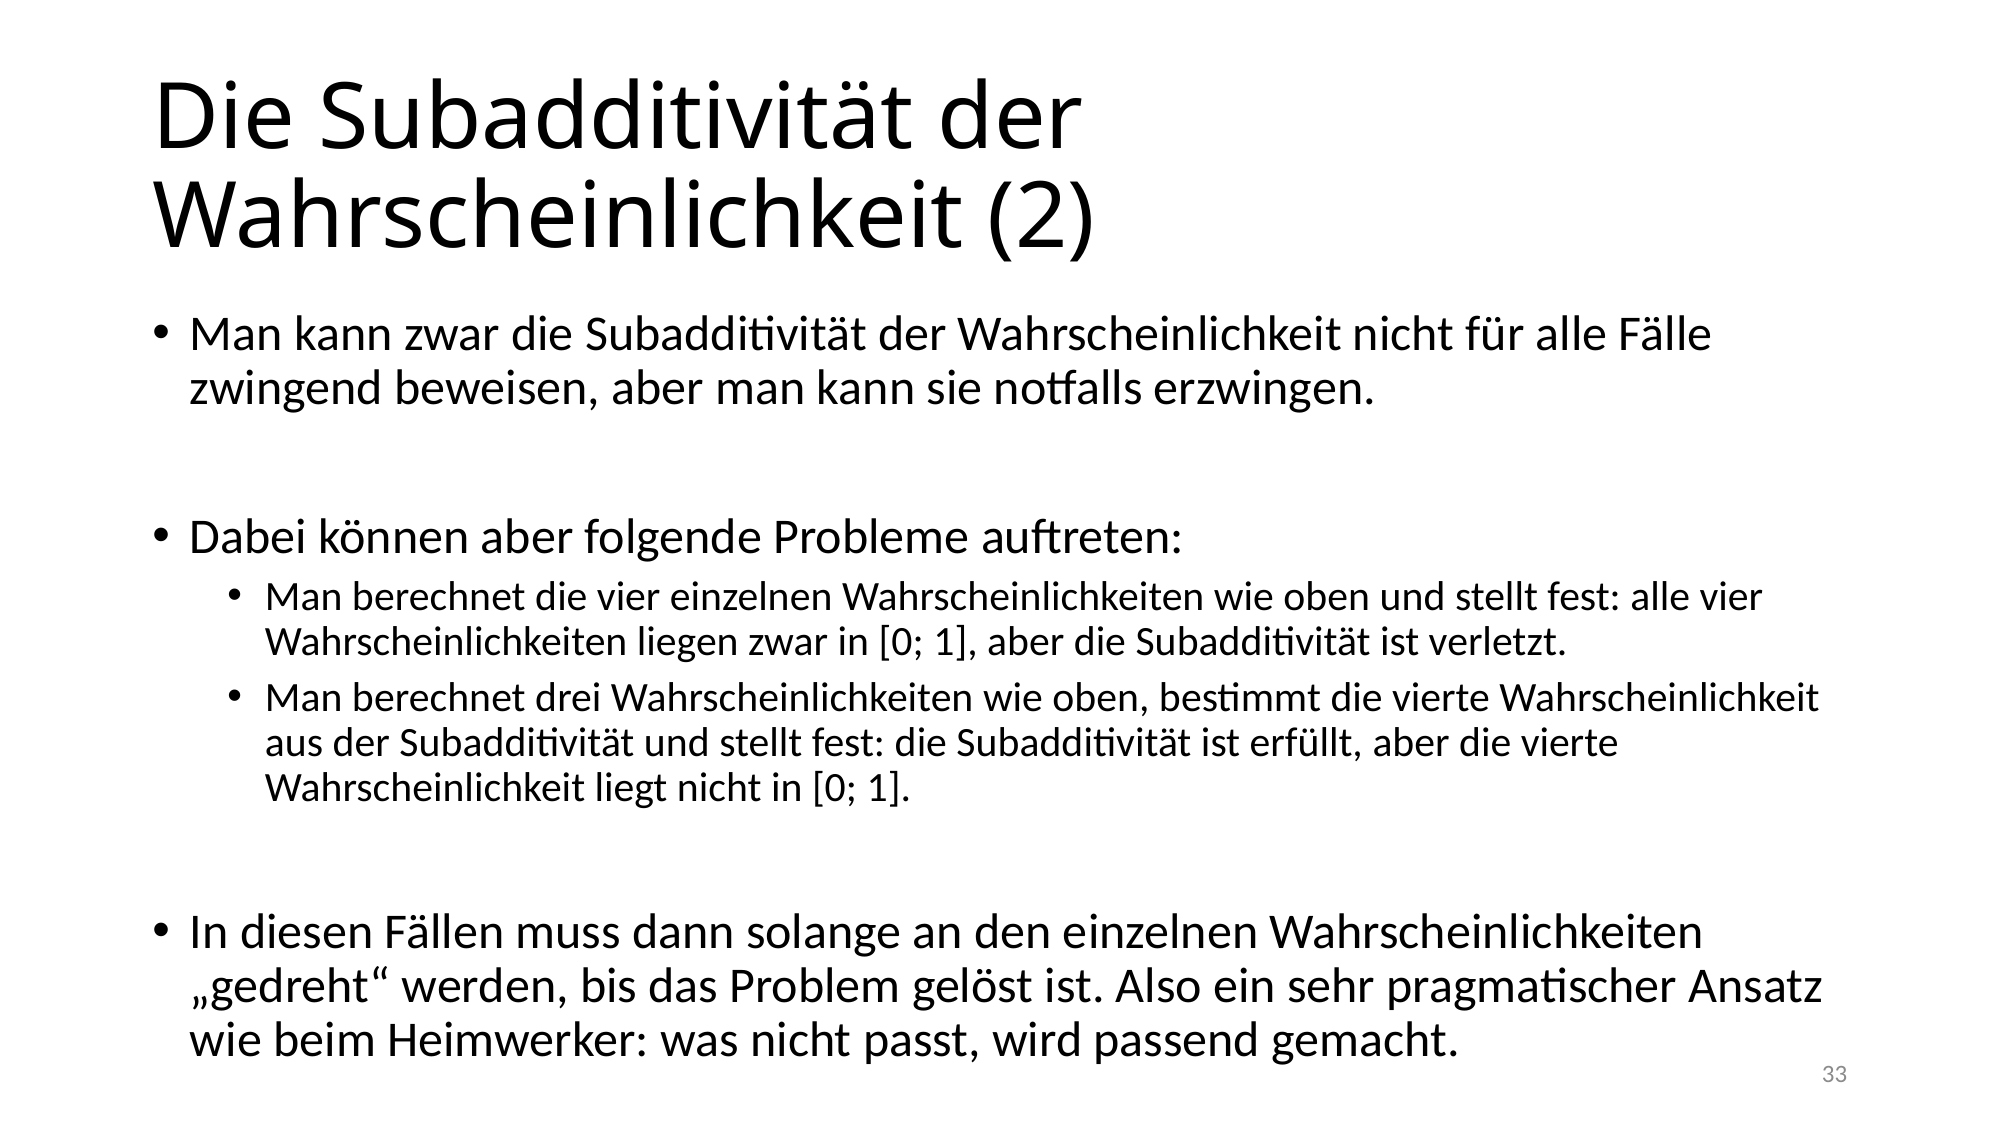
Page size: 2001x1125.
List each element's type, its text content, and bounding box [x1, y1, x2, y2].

slide_number 33 [1412, 1042, 1863, 1103]
title Die Subadditivität der Wahrscheinlichkeit (2) [137, 59, 1882, 278]
list Man kann zwar die Subadditivität der Wahrscheinlichkeit nicht für alle Fälle zwingend beweisen, aber man kann sie notfalls erzwingen. Dabei können aber folgende Probleme auftreten: Man berechnet die vier einzelnen Wahrscheinlichkeiten wie oben und stellt fest: alle vier Wahrscheinlichkeiten liegen zwar in [0; 1], aber die Subadditivität ist verletzt. Man berechnet drei Wahrscheinlichkeiten wie oben, bestimmt die vierte Wahrscheinlichkeit aus der Subadditivität und stellt fest: die Subadditivität ist erfüllt, aber die vierte Wahrscheinlichkeit liegt nicht in [0; 1]. In diesen Fällen muss dann solange an den einzelnen Wahrscheinlichkeiten „gedreht“ werden, bis das Problem gelöst ist. Also ein sehr pragmatischer Ansatz wie beim Heimwerker: was nicht passt, wird passend gemacht. [137, 299, 1863, 1014]
